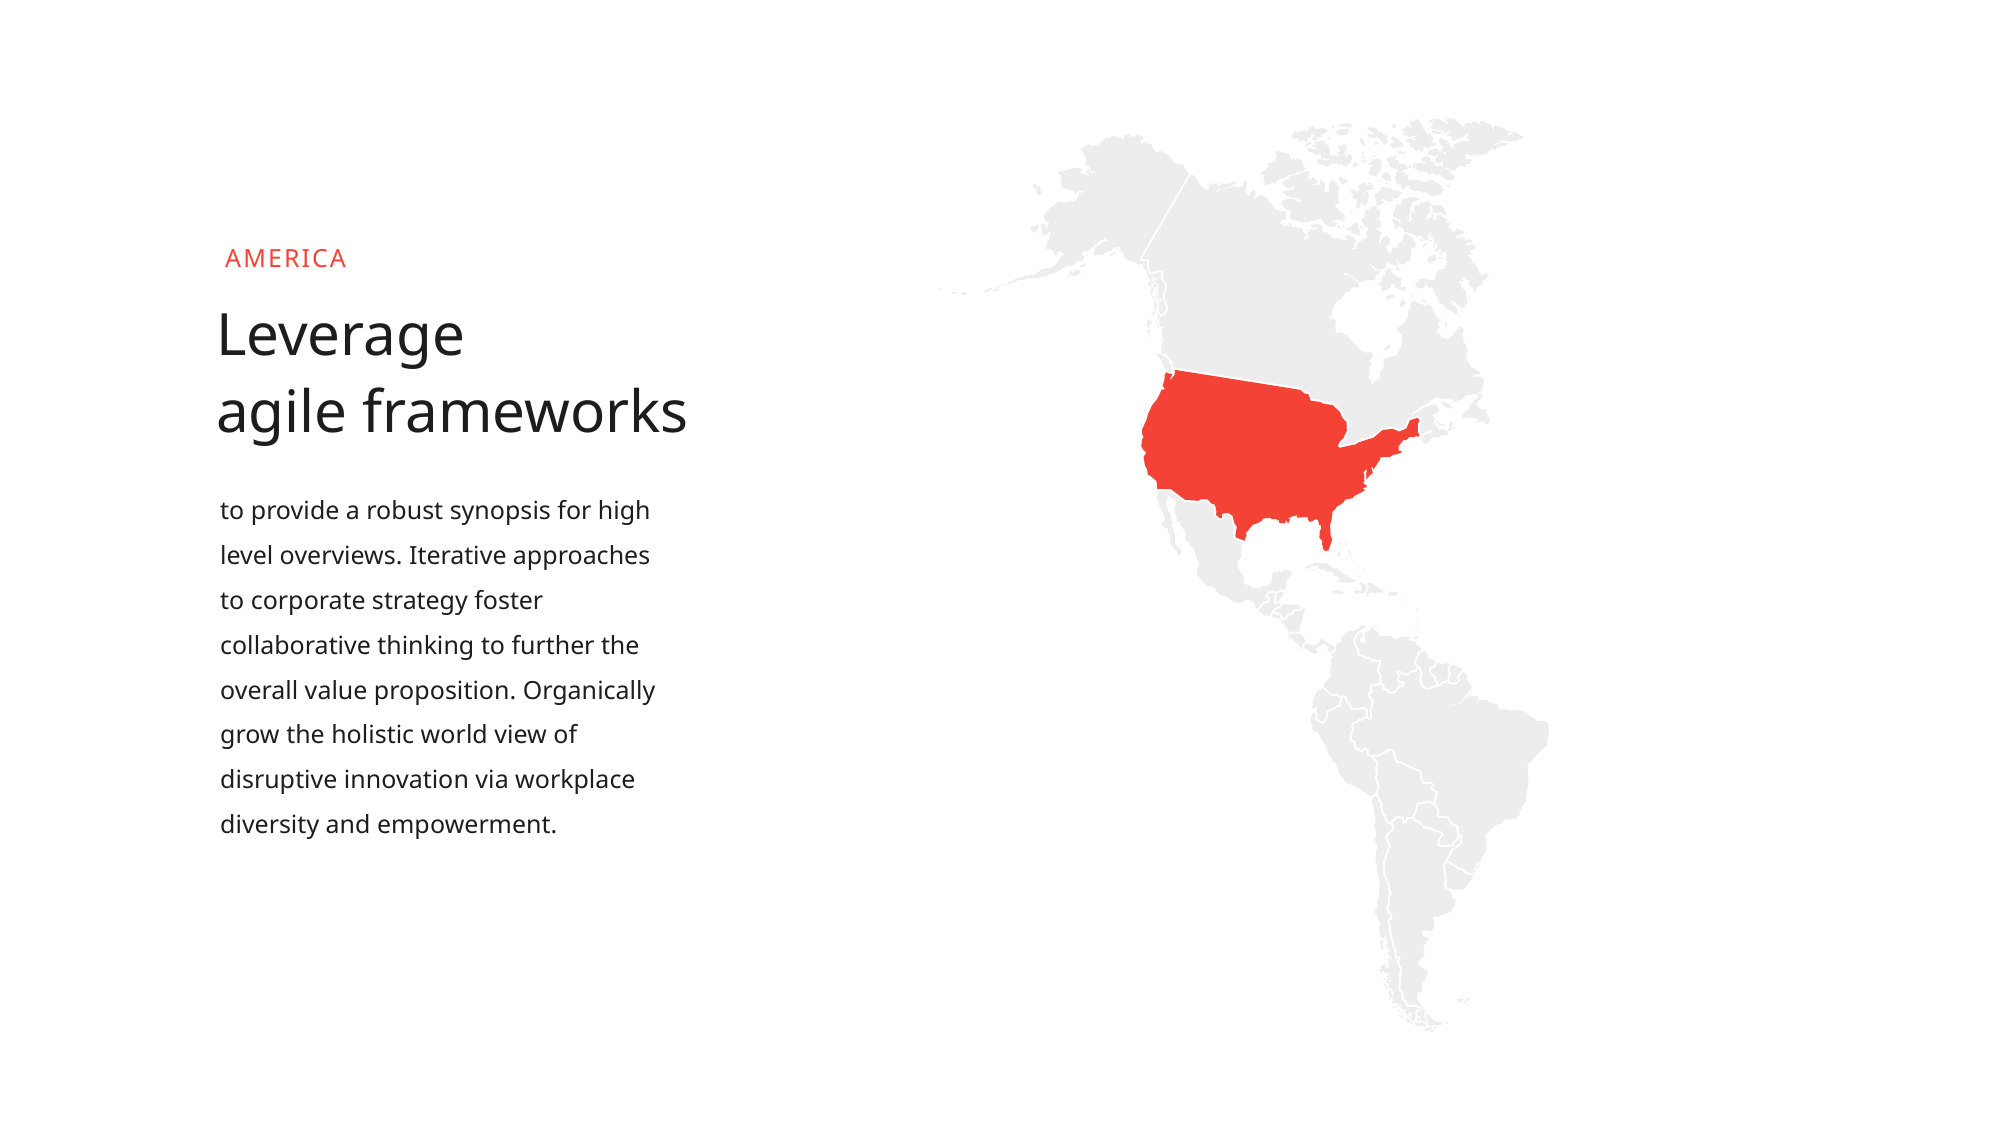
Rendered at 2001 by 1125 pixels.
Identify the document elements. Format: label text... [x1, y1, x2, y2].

text_box to provide a robust synopsis for high level overviews. Iterative approaches to corporate strategy foster collaborative thinking to further the overall value proposition. Organically grow the holistic world view of disruptive innovation via workplace diversity and empowerment. [220, 479, 661, 839]
text_box AMERICA [225, 247, 347, 272]
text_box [938, 118, 1550, 1033]
text_box Leverage agile frameworks [216, 290, 770, 445]
